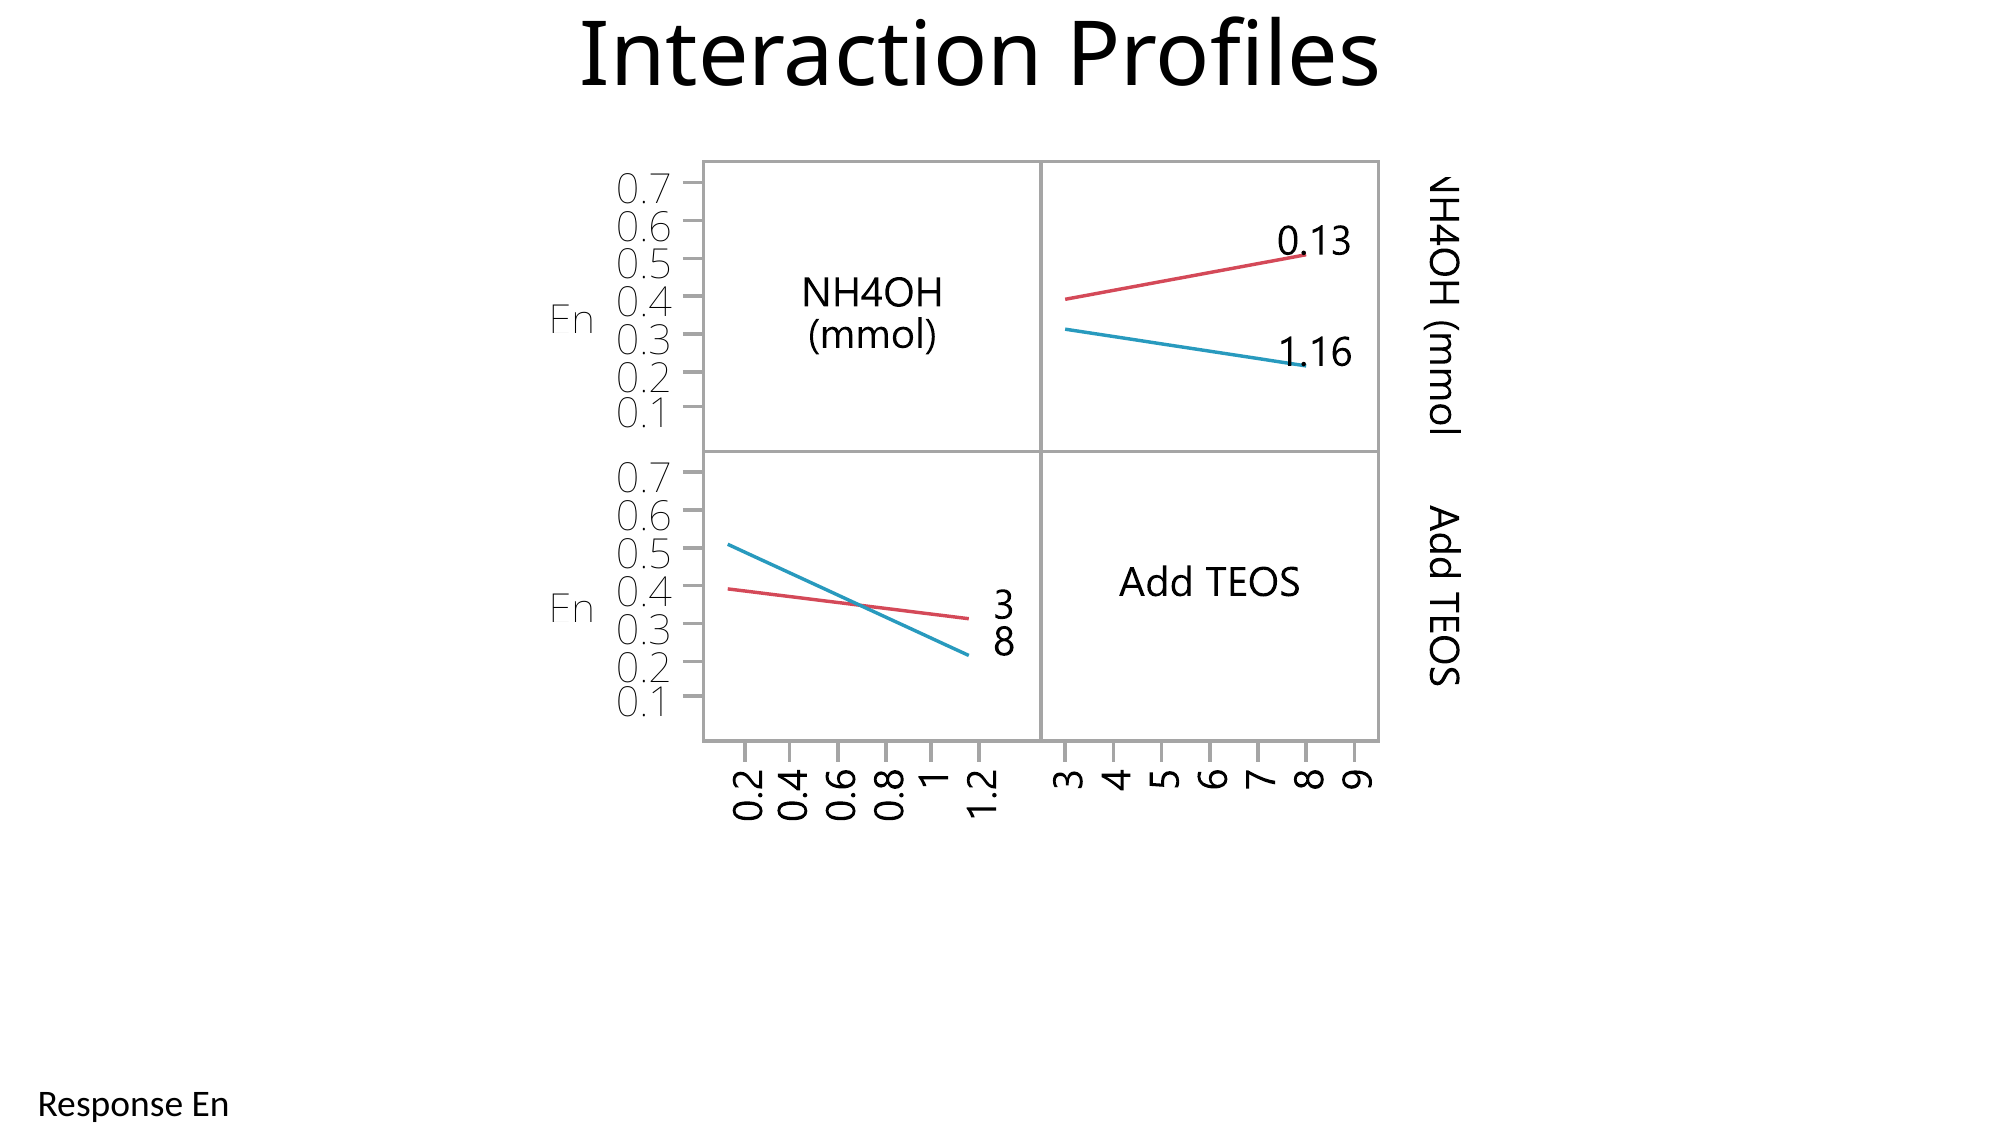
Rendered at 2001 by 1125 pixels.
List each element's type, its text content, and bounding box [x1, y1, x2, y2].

title Interaction Profiles [0, 0, 1963, 113]
text_box Response En [37, 1079, 231, 1125]
picture [528, 158, 1510, 876]
